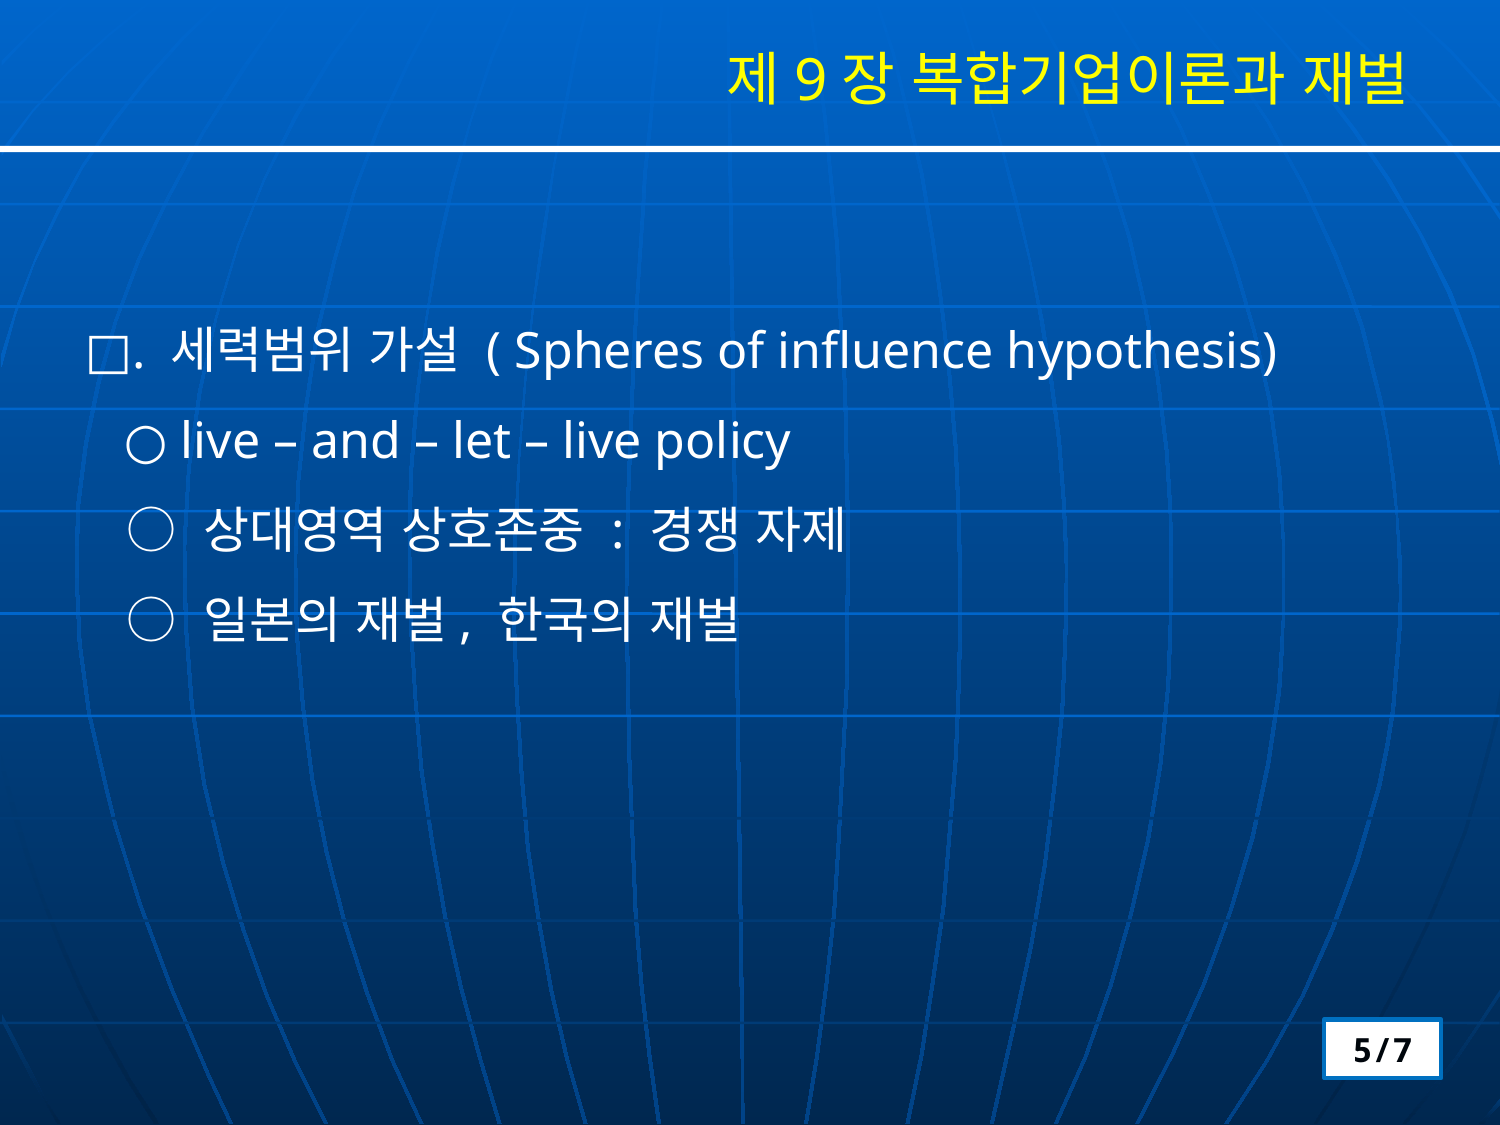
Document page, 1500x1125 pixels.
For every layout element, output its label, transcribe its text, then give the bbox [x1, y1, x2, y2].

text_box 5/7 [1322, 1017, 1443, 1080]
text_box □. 세력범위 가설 ( Spheres of influence hypothesis) ○ live – and – let – live policy ○ 상대영역 상호존중 : 경쟁 자제 ○ 일본의 재벌, 한국의 재벌 [70, 281, 1442, 656]
text_box 제9장 복합기업이론과 재벌 [711, 35, 1424, 120]
